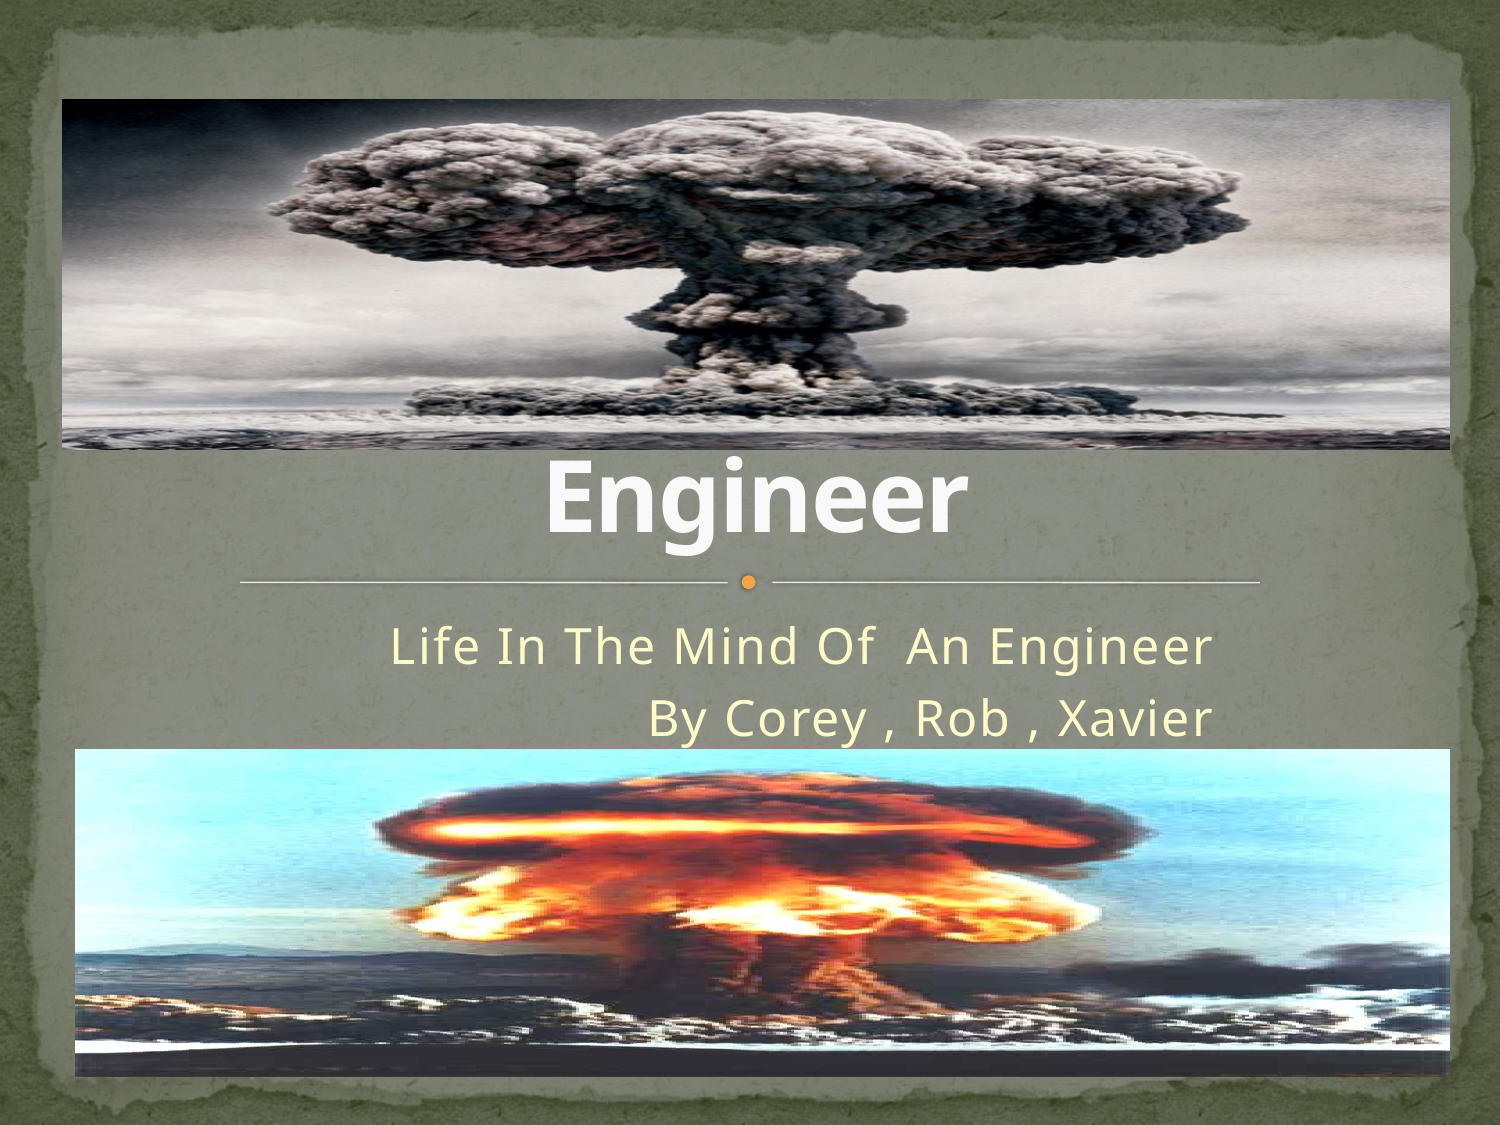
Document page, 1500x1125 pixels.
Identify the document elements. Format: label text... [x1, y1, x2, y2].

picture [62, 99, 1451, 450]
subtitle Life In The Mind Of An Engineer By Corey , Rob , Xavier [75, 606, 1438, 742]
picture [75, 749, 1451, 1077]
title Manhattan Project Engineer [74, 458, 1438, 561]
